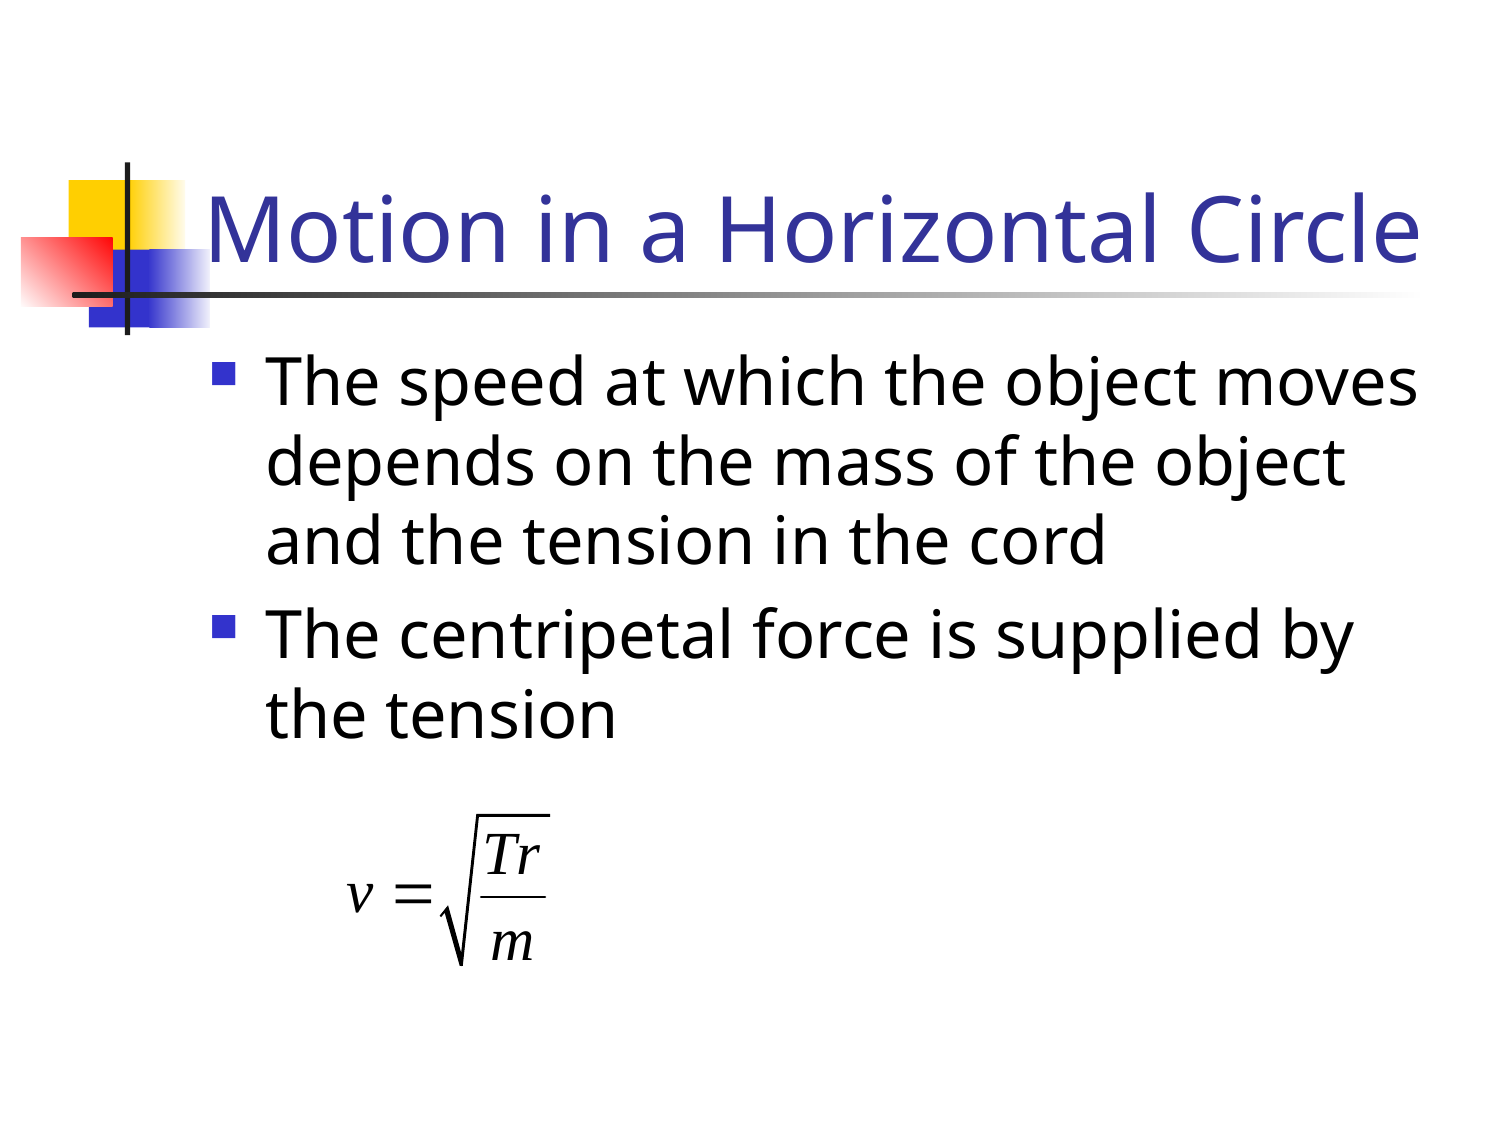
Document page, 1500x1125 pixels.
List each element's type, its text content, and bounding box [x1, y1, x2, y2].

list The speed at which the object moves depends on the mass of the object and the tension in the cord The centripetal force is supplied by the tension [193, 330, 1470, 1007]
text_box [337, 799, 563, 980]
title Motion in a Horizontal Circle [188, 101, 1468, 289]
